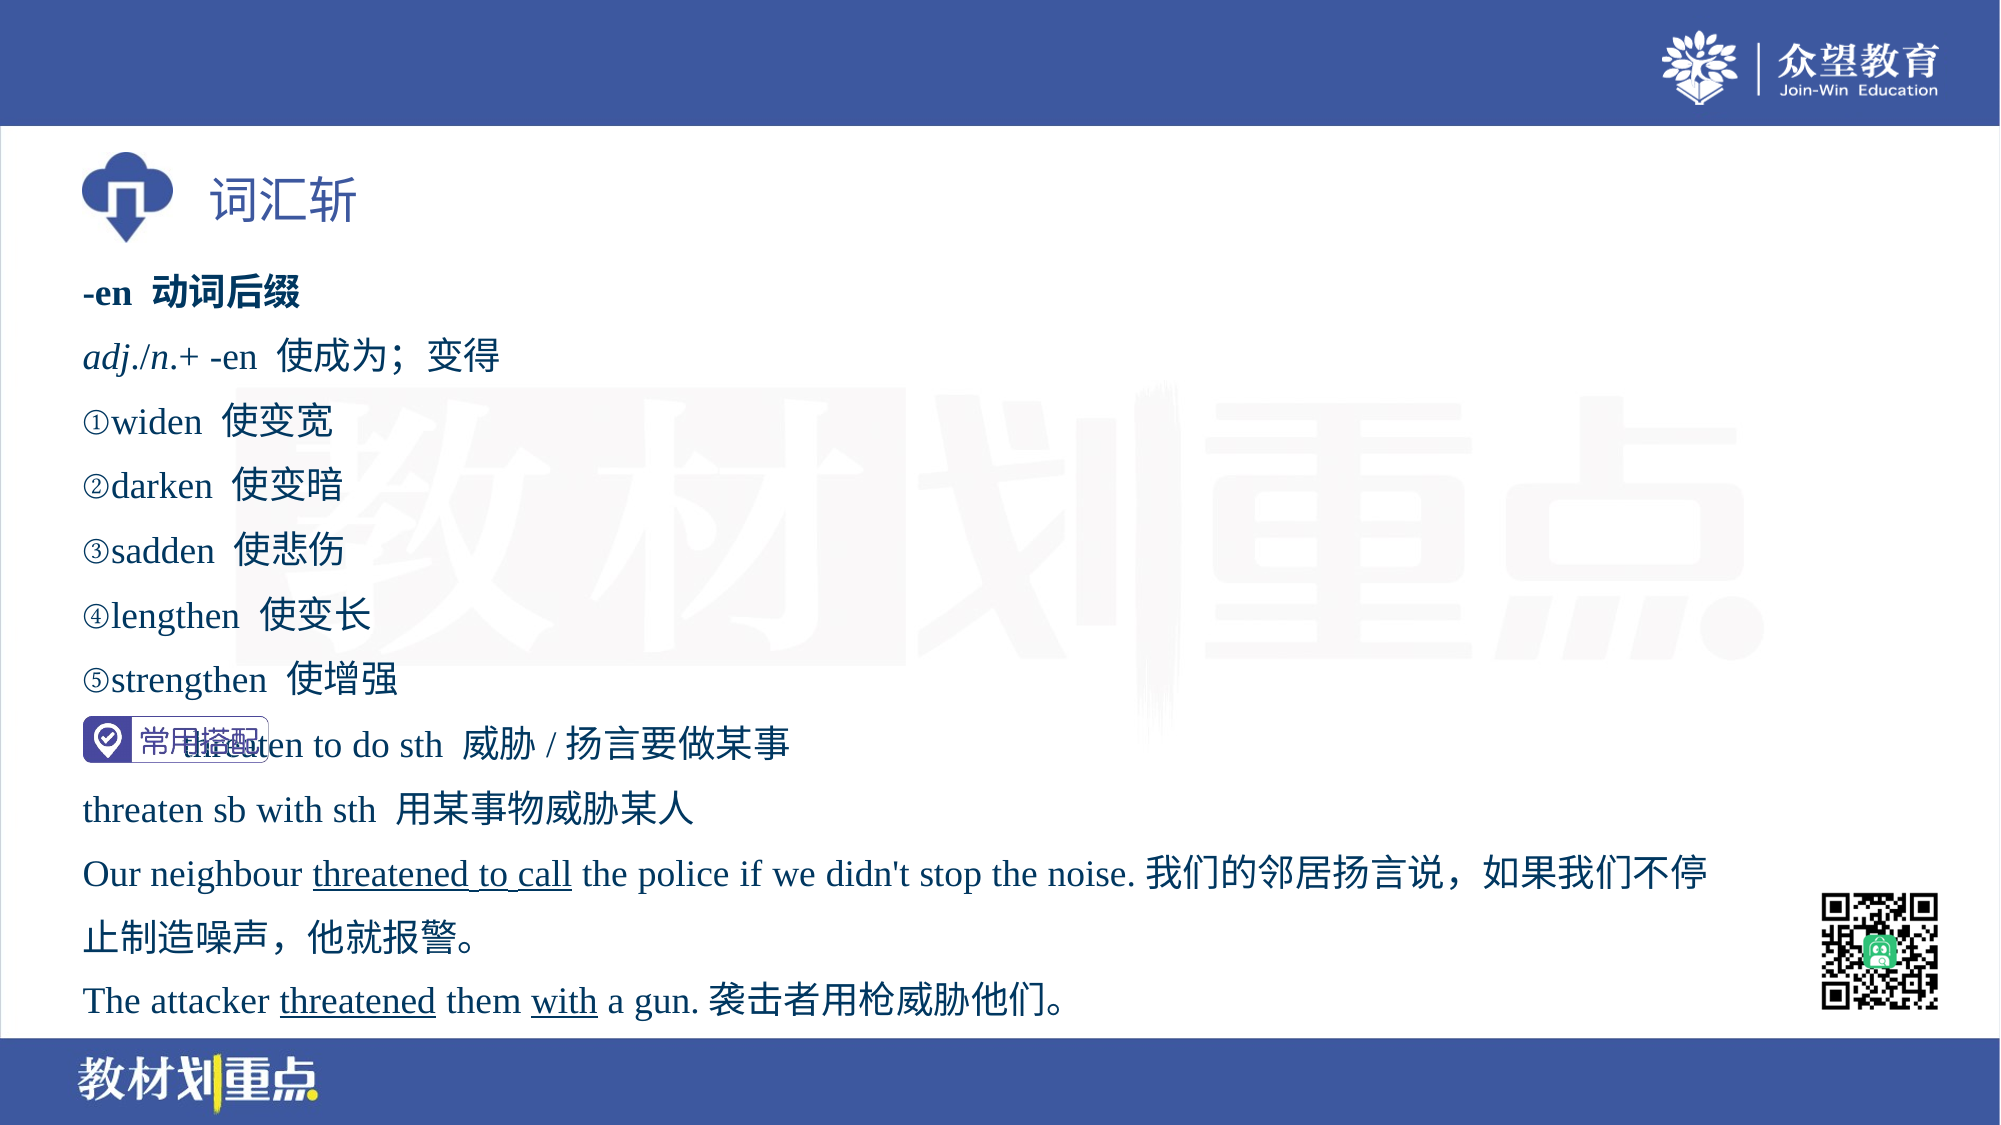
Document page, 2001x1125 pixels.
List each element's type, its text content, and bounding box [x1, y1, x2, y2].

text_box -en 动词后缀 adj./n.+ -en 使成为；变得 ①widen 使变宽 ②darken 使变暗 ③sadden 使悲伤 ④lengthen 使变长 ⑤strengthen 使增强 threaten to do sth 威胁/扬言要做某事 threaten sb with sth 用某事物威胁某人 Our neighbour threatened to call the police if we didn't stop the noise.我们的邻居扬言说，如果我们不停 止制造噪声，他就报警。 The attacker threatened them with a gun.袭击者用枪威胁他们。 [82, 248, 1817, 1015]
picture [0, 0, 2000, 1125]
